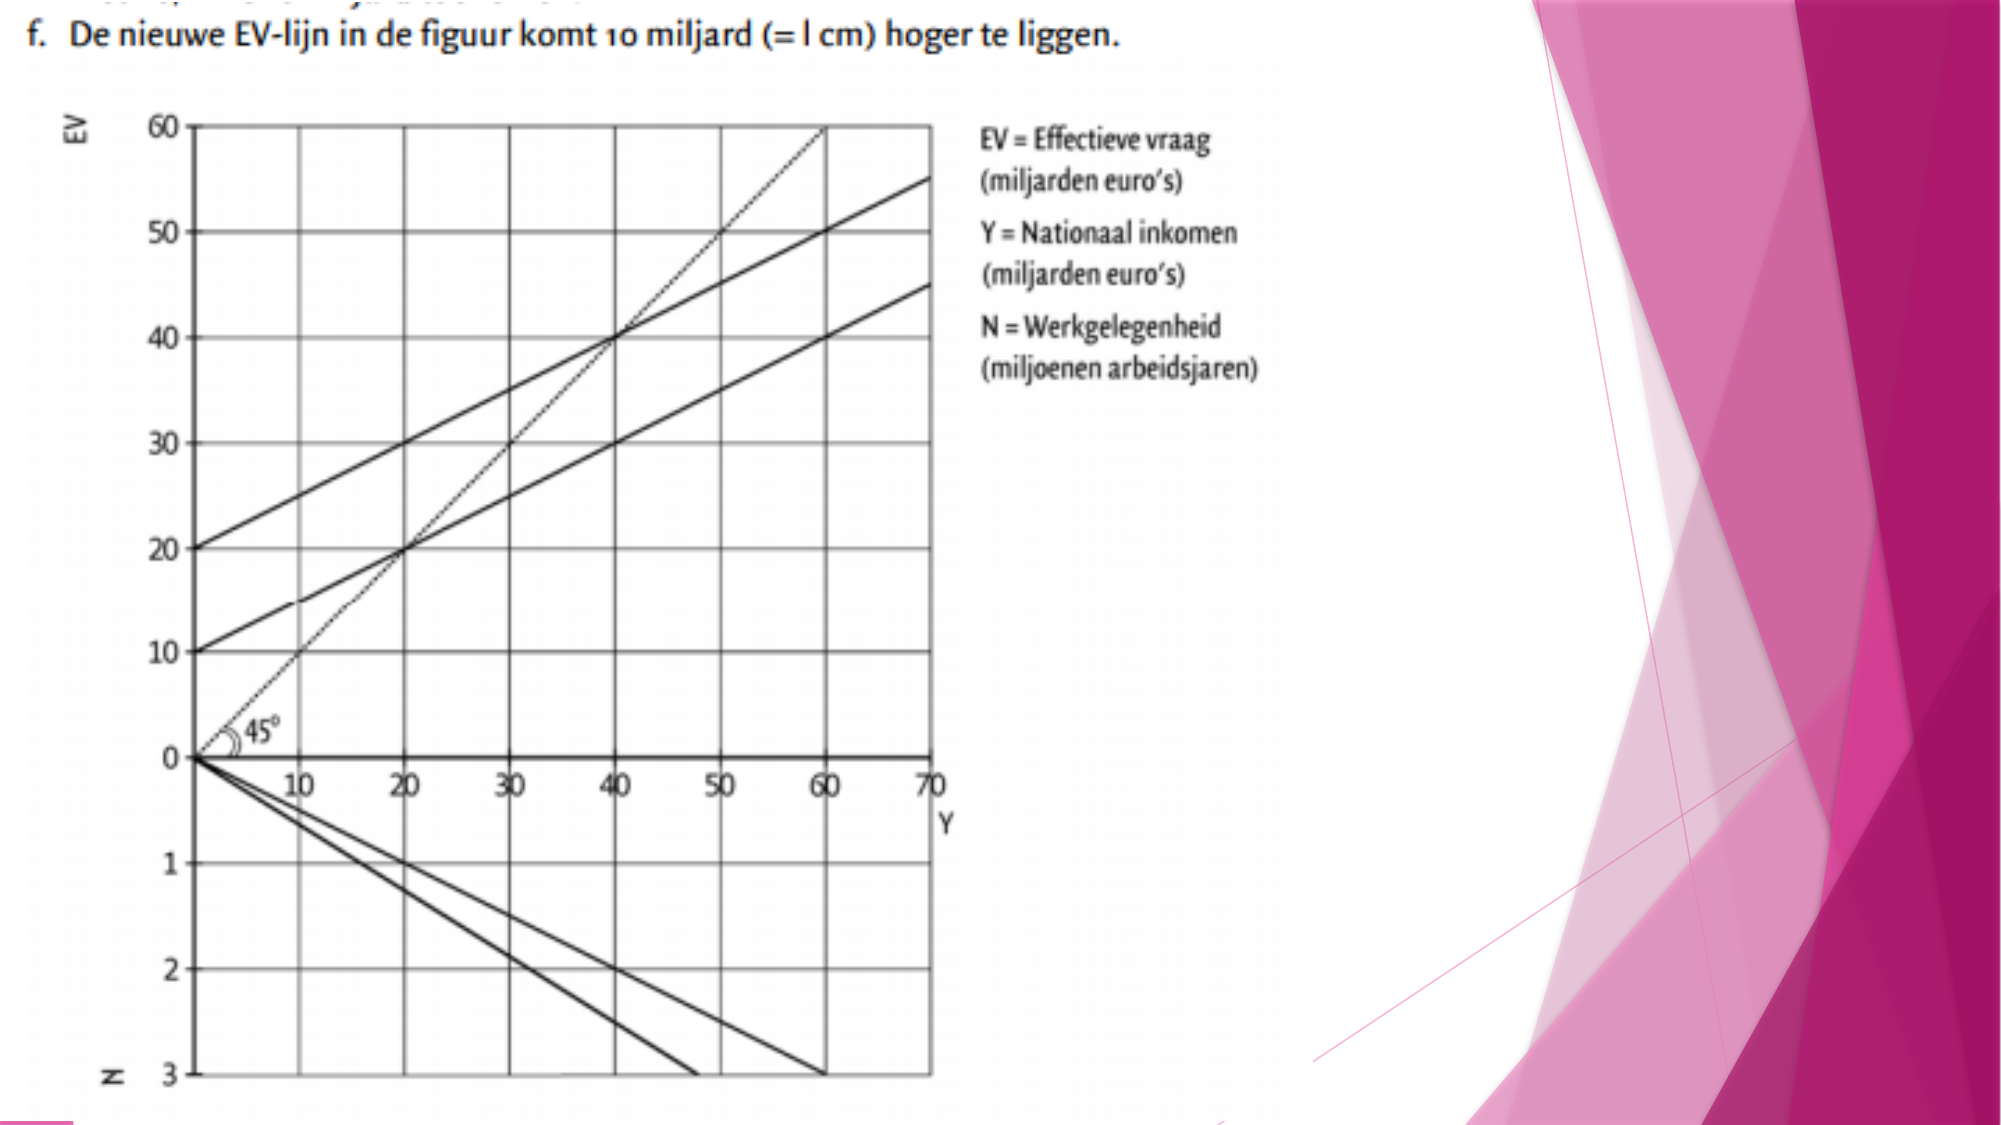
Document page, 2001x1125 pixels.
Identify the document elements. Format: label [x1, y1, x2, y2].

picture [0, 2, 1313, 1121]
